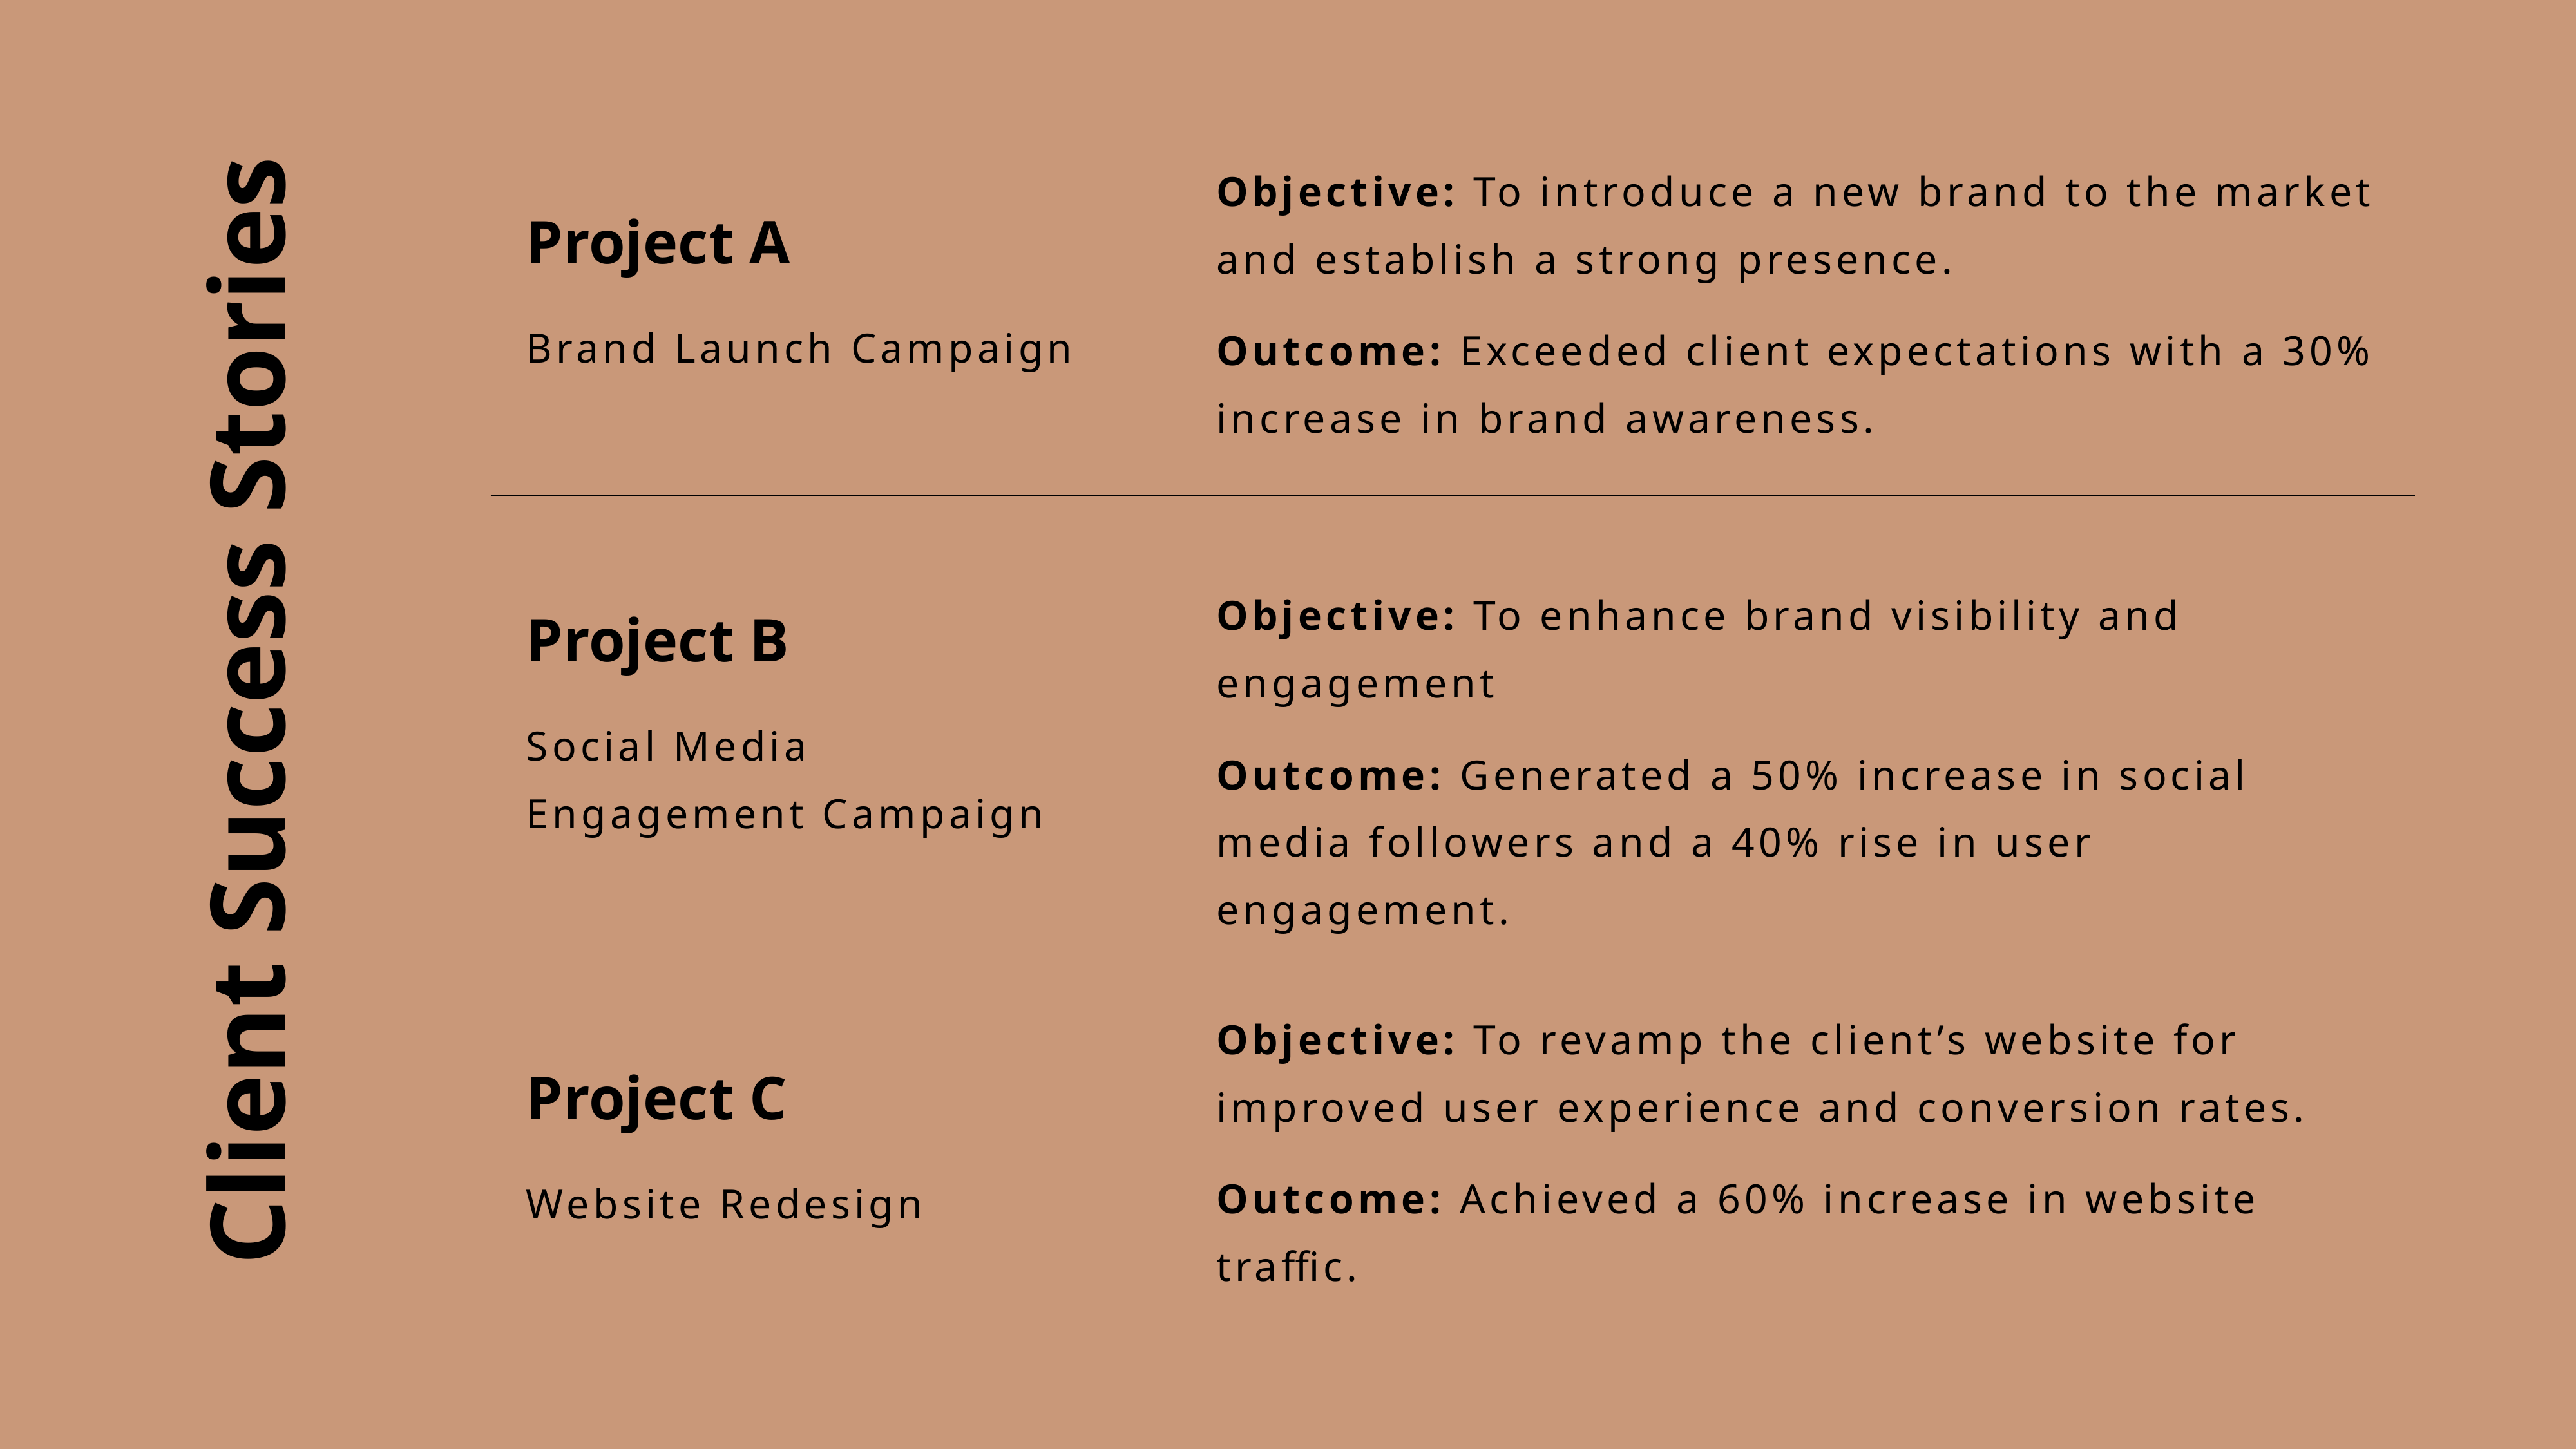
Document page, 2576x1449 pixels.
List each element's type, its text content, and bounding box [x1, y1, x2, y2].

text_box Website Redesign [517, 1155, 1112, 1232]
text_box Project C [517, 1048, 1112, 1137]
text_box Objective: To revamp the client’s website for improved user experience and conversion rates. Outcome: Achieved a 60% increase in website traffic. [1207, 990, 2413, 1294]
text_box Project B [517, 591, 1112, 678]
text_box Objective: To introduce a new brand to the market and establish a strong presence. Outcome: Exceeded client expectations with a 30% increase in brand awareness. [1207, 142, 2413, 446]
text_box Objective: To enhance brand visibility and engagement Outcome: Generated a 50% increase in social media followers and a 40% rise in user engagement. [1207, 565, 2413, 936]
text_box Project A [517, 193, 1112, 281]
text_box Social Media Engagement Campaign [517, 696, 1112, 842]
text_box Client Success Stories [162, 80, 311, 1341]
text_box Brand Launch Campaign [517, 299, 1112, 376]
